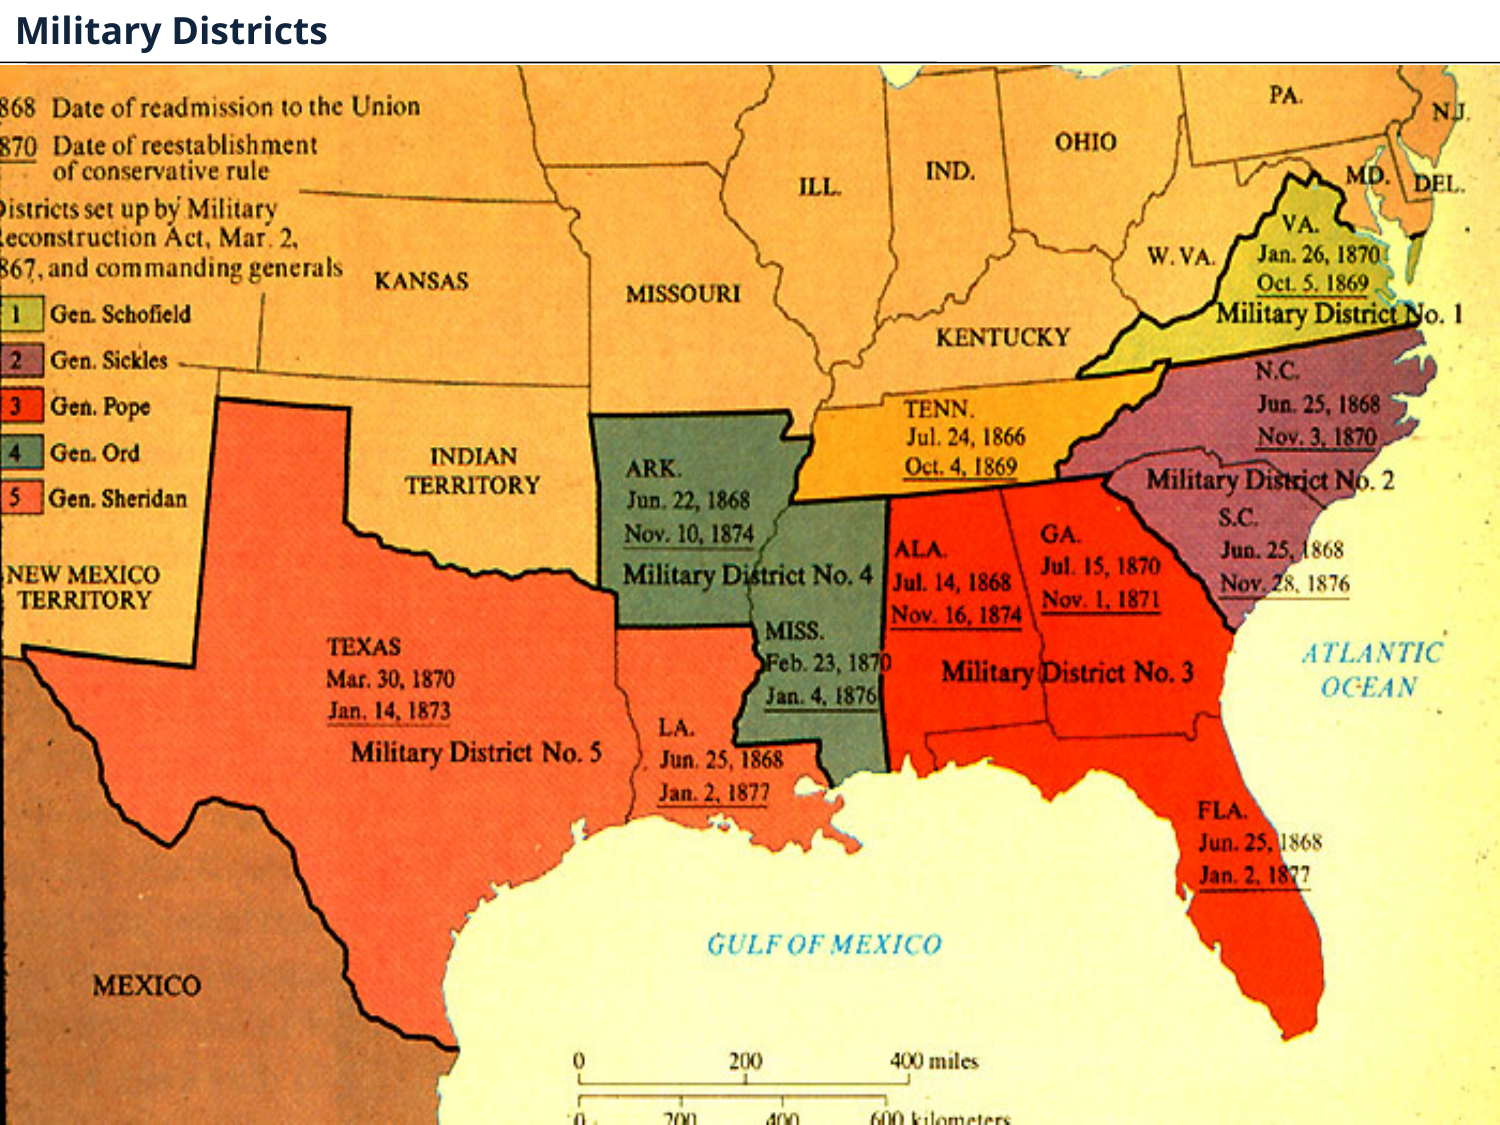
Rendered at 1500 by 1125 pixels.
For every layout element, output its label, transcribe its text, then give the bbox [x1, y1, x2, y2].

text_box Military Districts [0, 0, 863, 60]
picture [0, 65, 1500, 1125]
